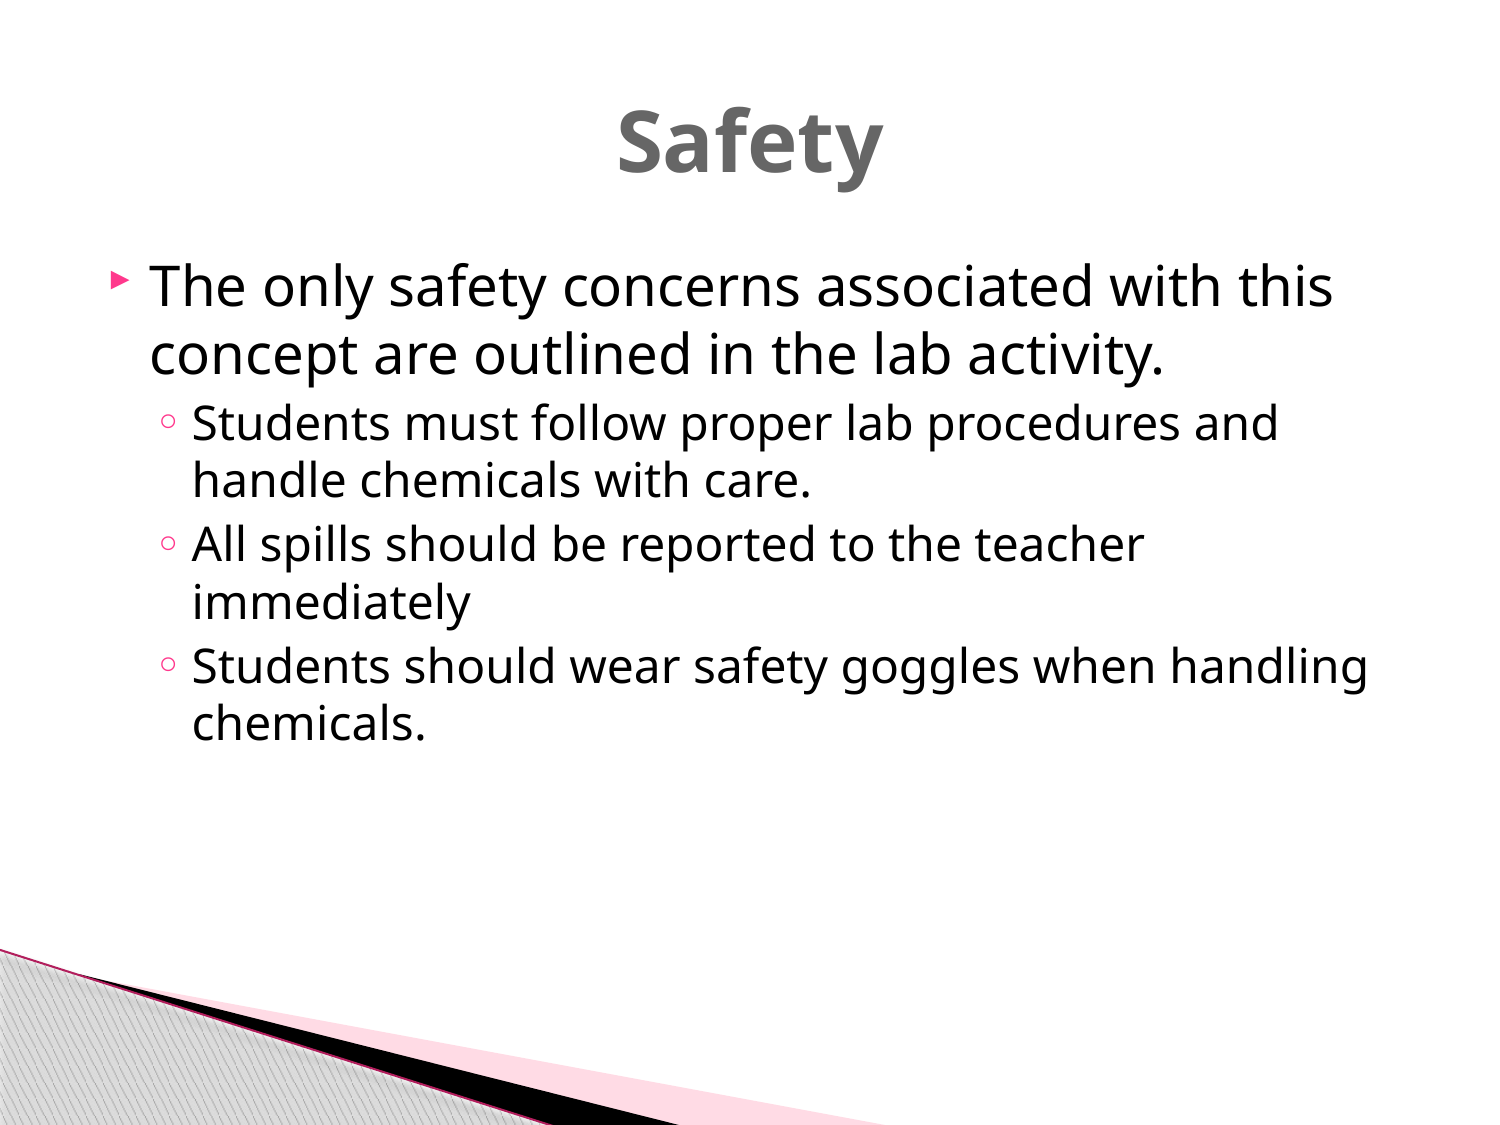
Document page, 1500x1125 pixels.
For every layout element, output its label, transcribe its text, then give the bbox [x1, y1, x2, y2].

list The only safety concerns associated with this concept are outlined in the lab activity. Students must follow proper lab procedures and handle chemicals with care. All spills should be reported to the teacher immediately Students should wear safety goggles when handling chemicals. [75, 243, 1425, 986]
title Safety [75, 45, 1425, 233]
